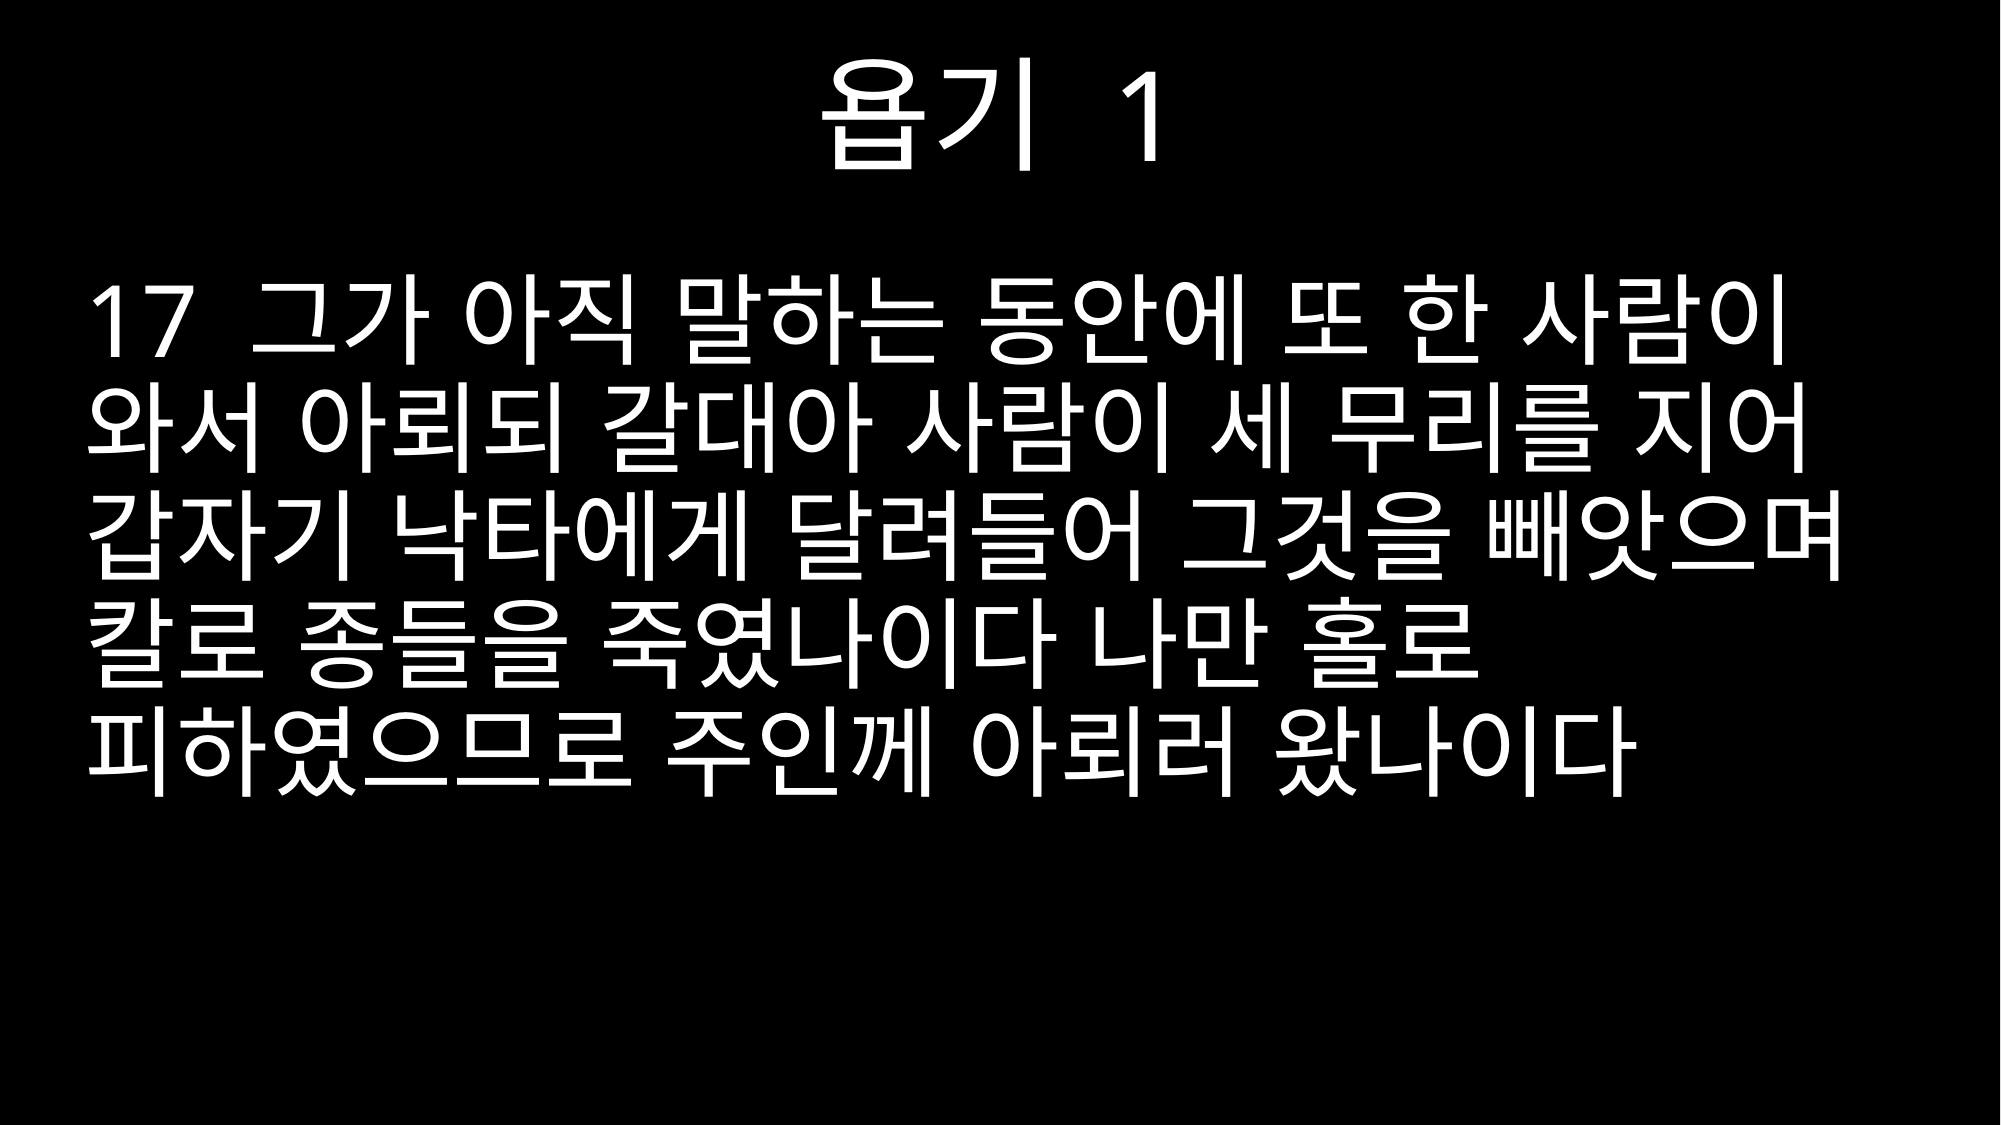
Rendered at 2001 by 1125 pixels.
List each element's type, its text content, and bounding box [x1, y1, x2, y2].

picture [0, 0, 2001, 1125]
footer 욥기 1 [0, 32, 2000, 192]
list 17 그가 아직 말하는 동안에 또 한 사람이 와서 아뢰되 갈대아 사람이 세 무리를 지어 갑자기 낙타에게 달려들어 그것을 빼앗으며 칼로 종들을 죽였나이다 나만 홀로 피하였으므로 주인께 아뢰러 왔나이다 [69, 263, 1953, 423]
